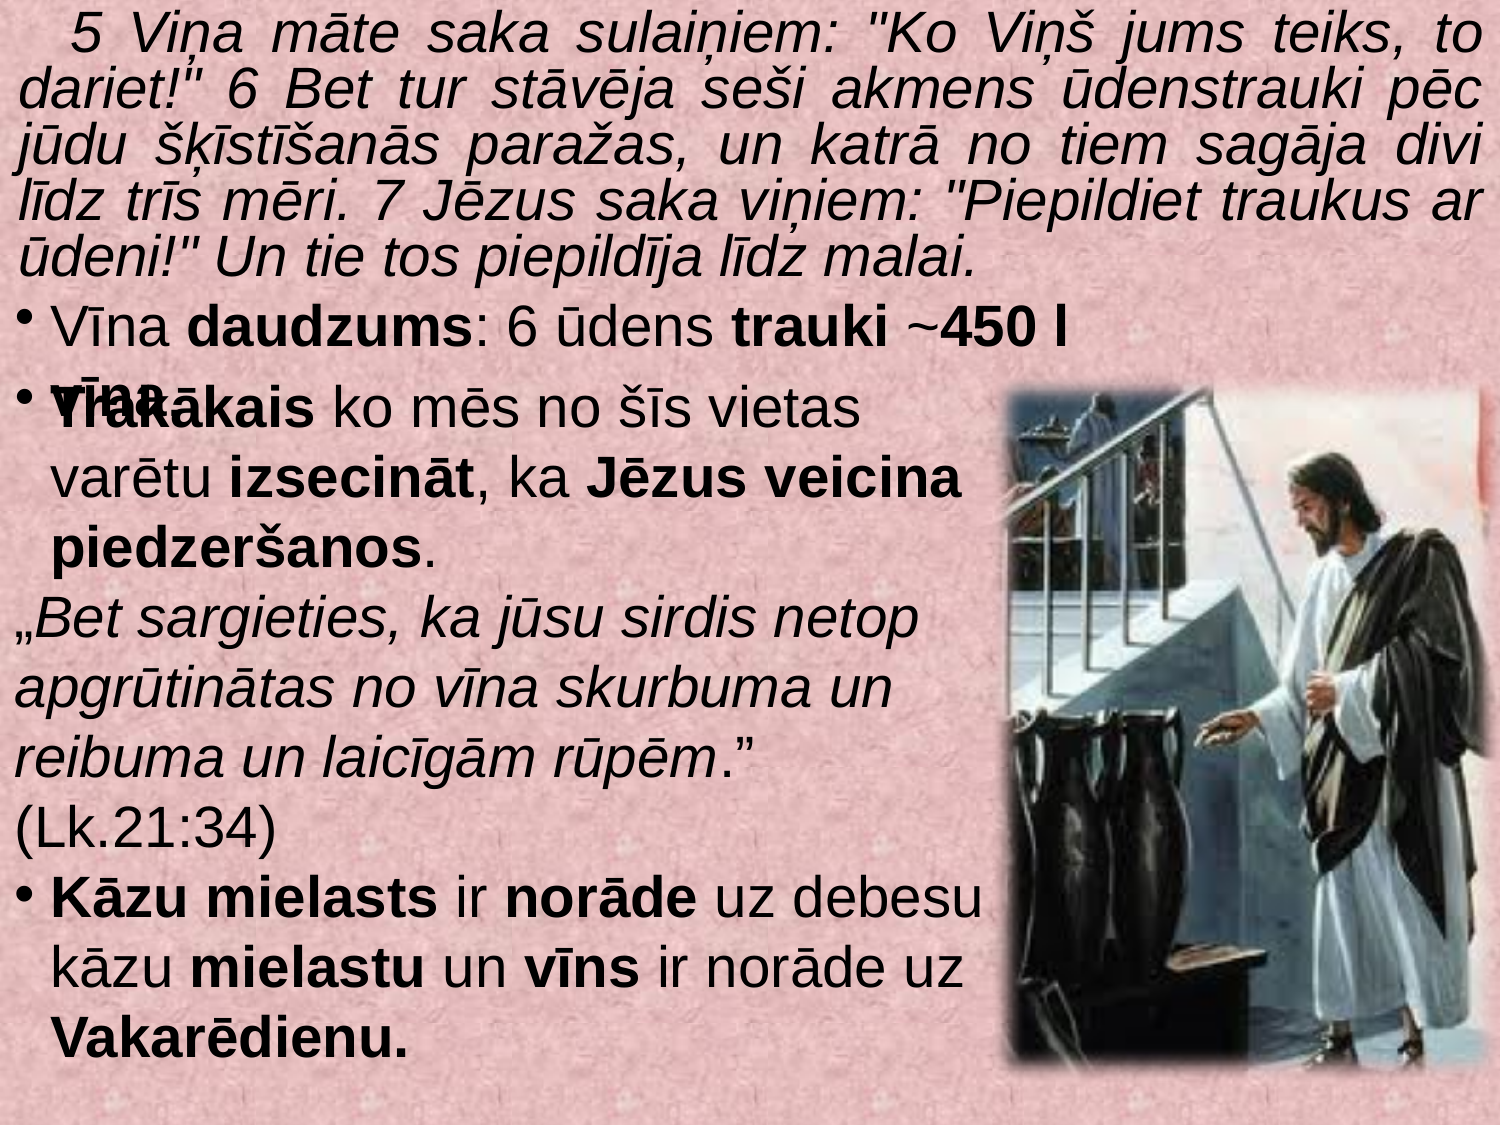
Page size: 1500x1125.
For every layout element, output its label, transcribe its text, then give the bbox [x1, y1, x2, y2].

picture [0, 173, 1500, 1125]
list 5 Viņa māte saka sulaiņiem: "Ko Viņš jums teiks, to dariet!" 6 Bet tur stāvēja seši akmens ūdenstrauki pēc jūdu šķīstīšanās paražas, un katrā no tiem sagāja divi līdz trīs mēri. 7 Jēzus saka viņiem: "Piepildiet traukus ar ūdeni!" Un tie tos piepildīja līdz malai. [0, 0, 1500, 173]
text_box Vīna daudzums: 6 ūdens trauki ~450 l vīna. [0, 281, 1235, 371]
text_box Trakākais ko mēs no šīs vietas varētu izsecināt, ka Jēzus veicina piedzeršanos. „Bet sargieties, ka jūsu sirdis netop apgrūtinātas no vīna skurbuma un reibuma un laicīgām rūpēm.” (Lk.21:34) Kāzu mielasts ir norāde uz debesu kāzu mielastu un vīns ir norāde uz Vakarēdienu. [0, 361, 1034, 1077]
